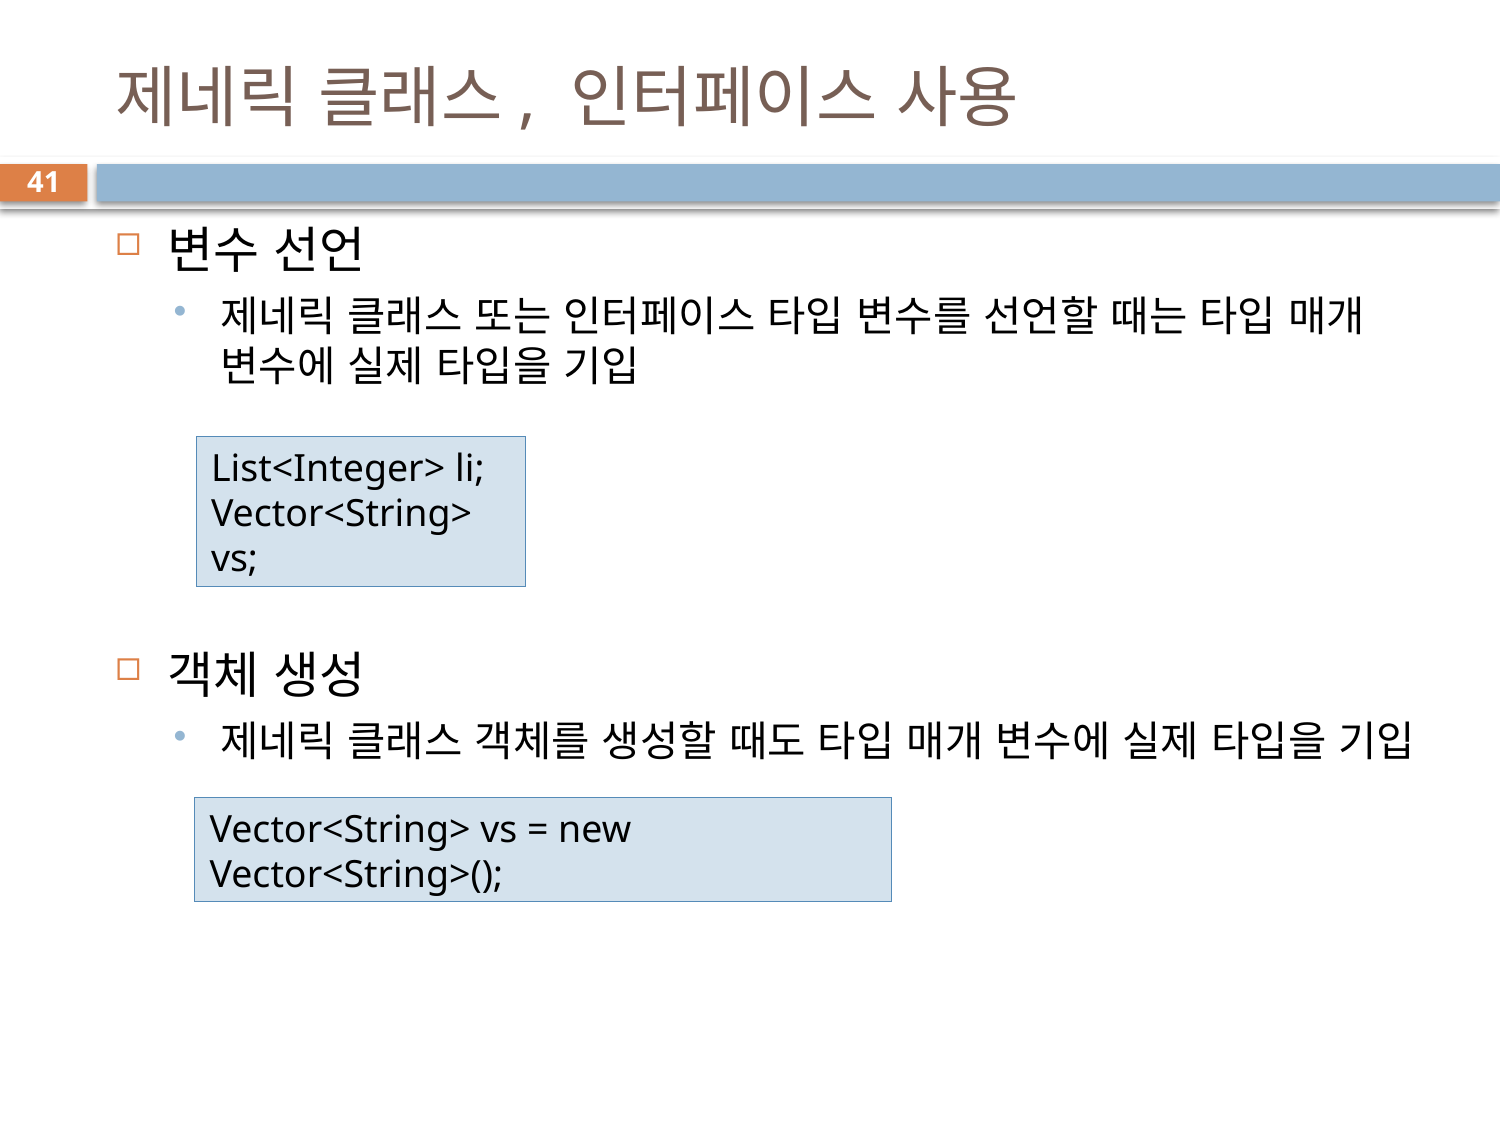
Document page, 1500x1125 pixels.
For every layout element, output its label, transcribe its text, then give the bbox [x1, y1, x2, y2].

slide_number 41 [0, 162, 88, 203]
text_box Vector<String> vs = new Vector<String>(); [194, 797, 892, 902]
title 제네릭 클래스, 인터페이스 사용 [100, 37, 1438, 153]
list 변수 선언 제네릭 클래스 또는 인터페이스 타입 변수를 선언할 때는 타입 매개 변수에 실제 타입을 기입 객체 생성 제네릭 클래스 객체를 생성할 때도 타입 매개 변수에 실제 타입을 기입 [100, 210, 1438, 1079]
text_box List<Integer> li; Vector<String> vs; [196, 436, 526, 587]
